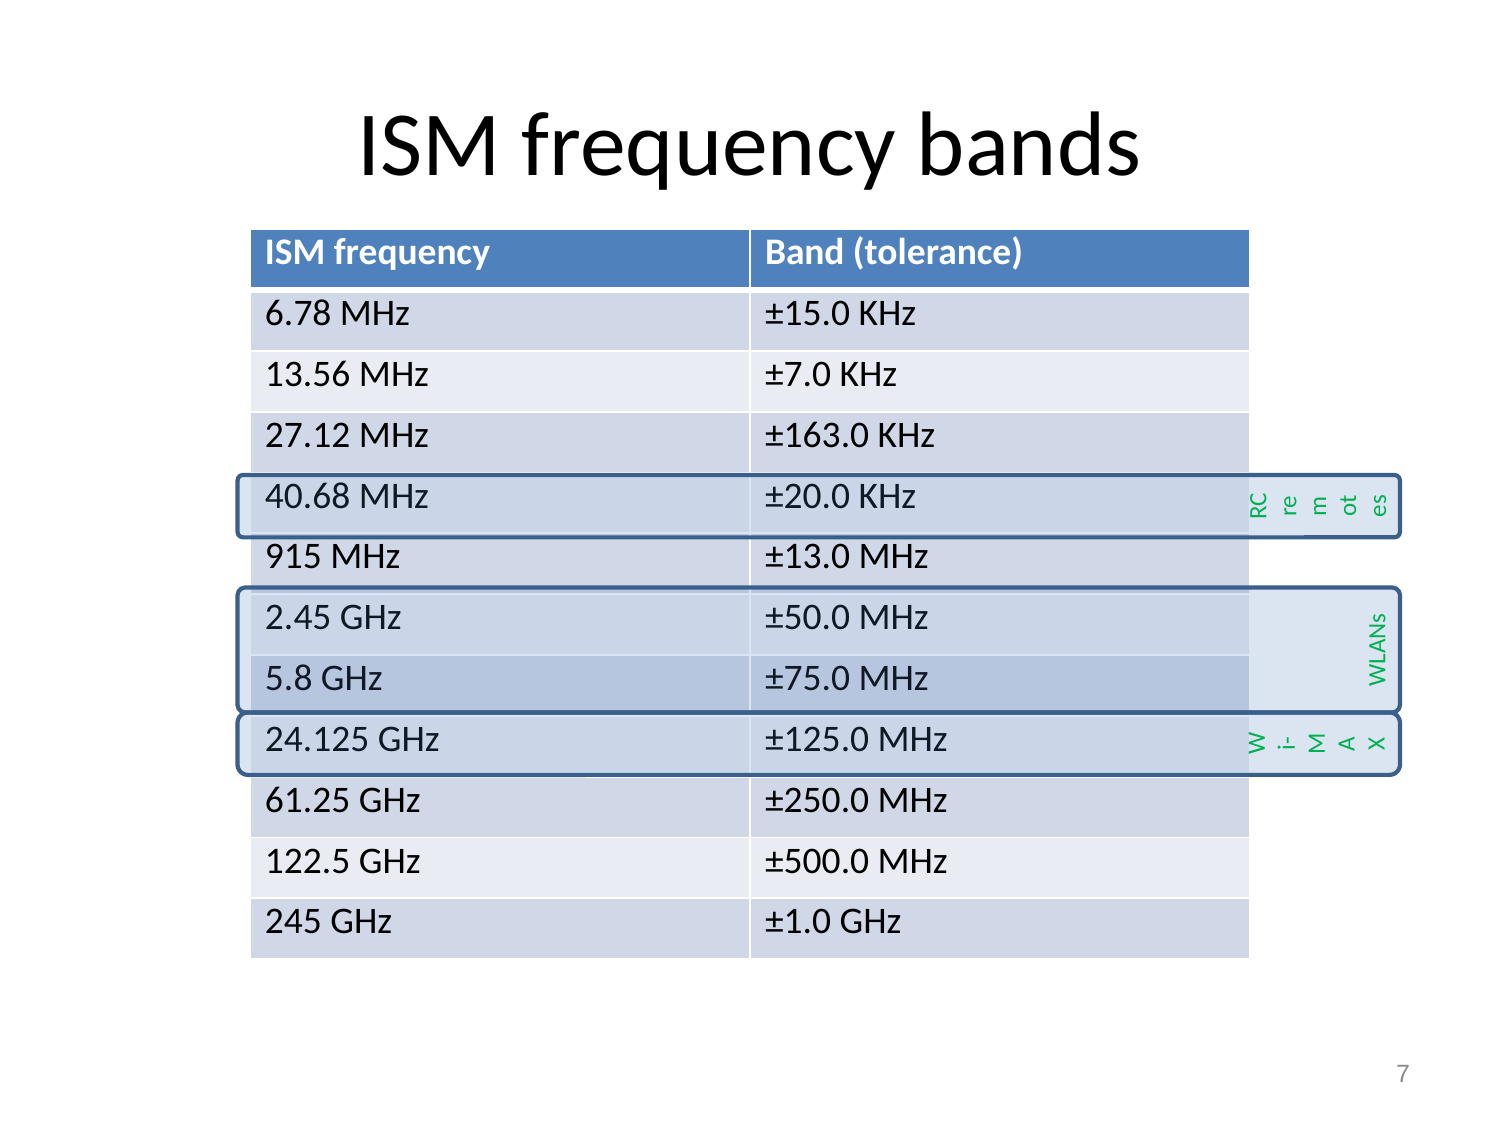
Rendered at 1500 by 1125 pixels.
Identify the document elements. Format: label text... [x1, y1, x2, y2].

table_cell 61.25 GHz [251, 778, 749, 837]
slide_number 7 [1074, 1042, 1425, 1103]
table_cell ±163.0 KHz [751, 413, 1249, 472]
table_header Band (tolerance) [751, 230, 1249, 287]
table_cell ±500.0 MHz [751, 838, 1249, 897]
table_cell 13.56 MHz [251, 352, 749, 411]
table_header ISM frequency [251, 230, 749, 287]
text_box RC remotes [235, 472, 1403, 540]
table_cell 915 MHz [251, 540, 749, 585]
table_cell ±250.0 MHz [751, 778, 1249, 837]
table_cell ±7.0 KHz [751, 352, 1249, 411]
table_cell 245 GHz [251, 899, 749, 958]
title ISM frequency bands [74, 44, 1426, 233]
text_box Wi-MAX [235, 710, 1403, 778]
table_cell 6.78 MHz [251, 293, 749, 350]
text_box WLANs [235, 585, 1403, 713]
table_cell 27.12 MHz [251, 413, 749, 472]
table_cell ±1.0 GHz [751, 899, 1249, 958]
table_cell ±13.0 MHz [751, 540, 1249, 585]
table_cell 122.5 GHz [251, 838, 749, 897]
table_cell ±15.0 KHz [751, 293, 1249, 350]
